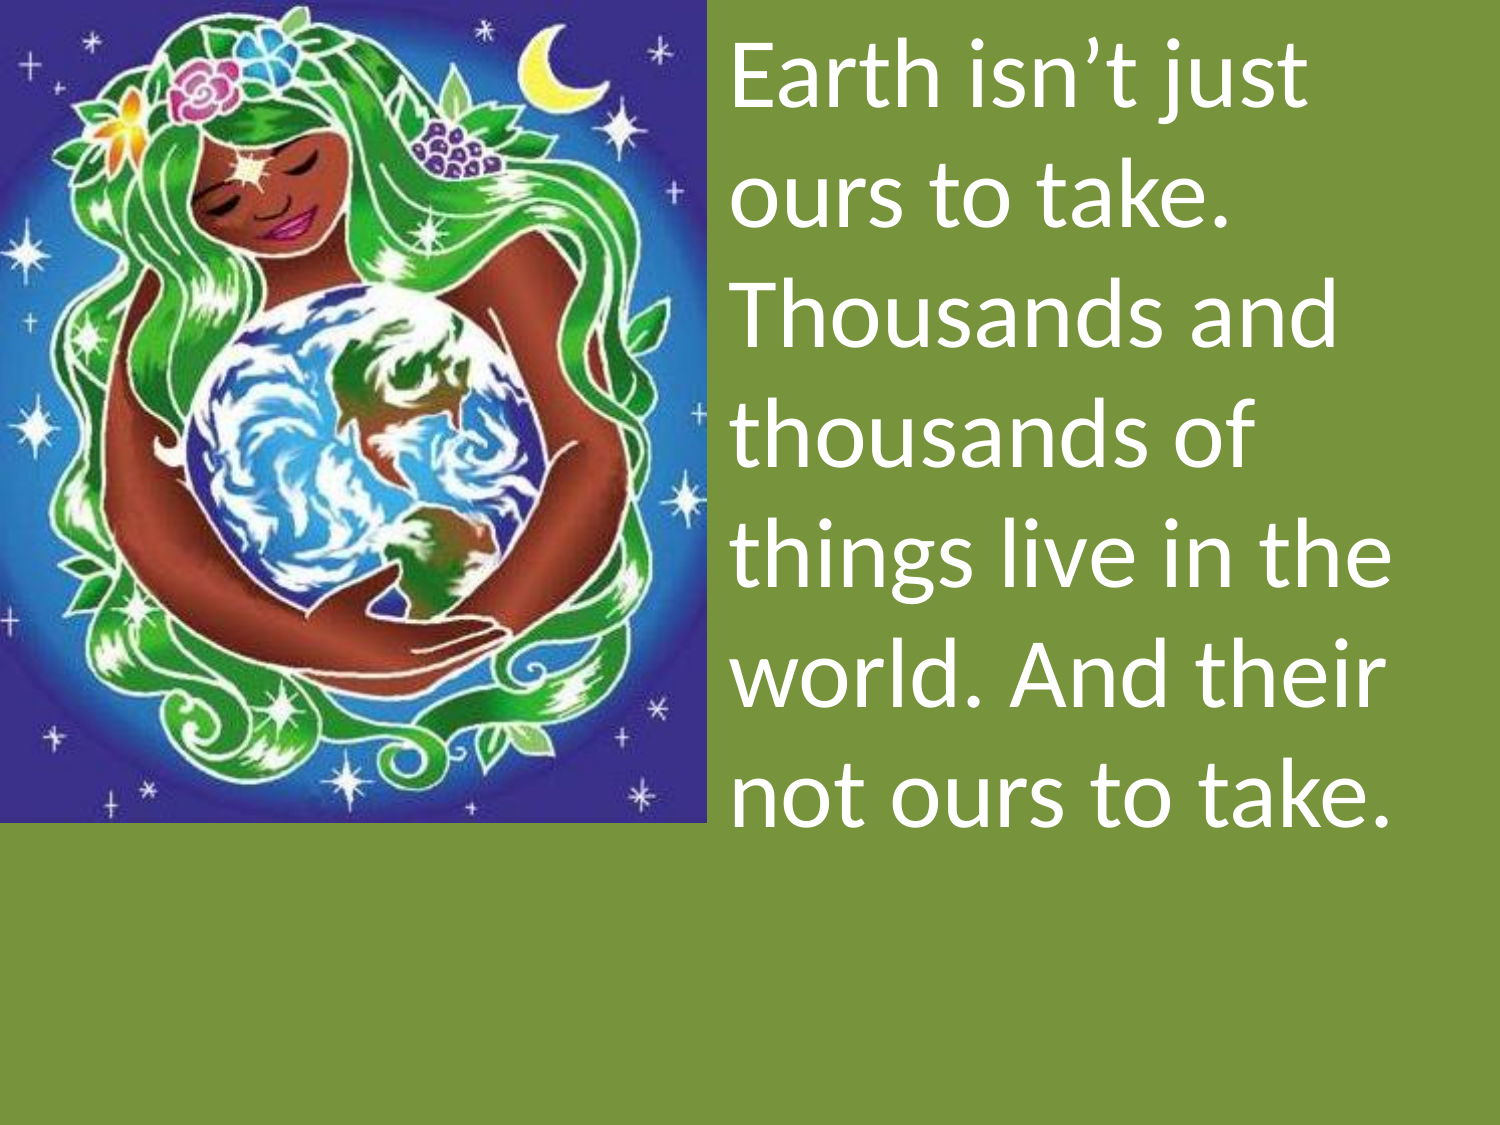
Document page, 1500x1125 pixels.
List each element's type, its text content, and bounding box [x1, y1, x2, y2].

picture [0, 0, 707, 823]
text_box Earth isn’t just ours to take. Thousands and thousands of things live in the world. And their not ours to take. [713, 0, 1500, 855]
